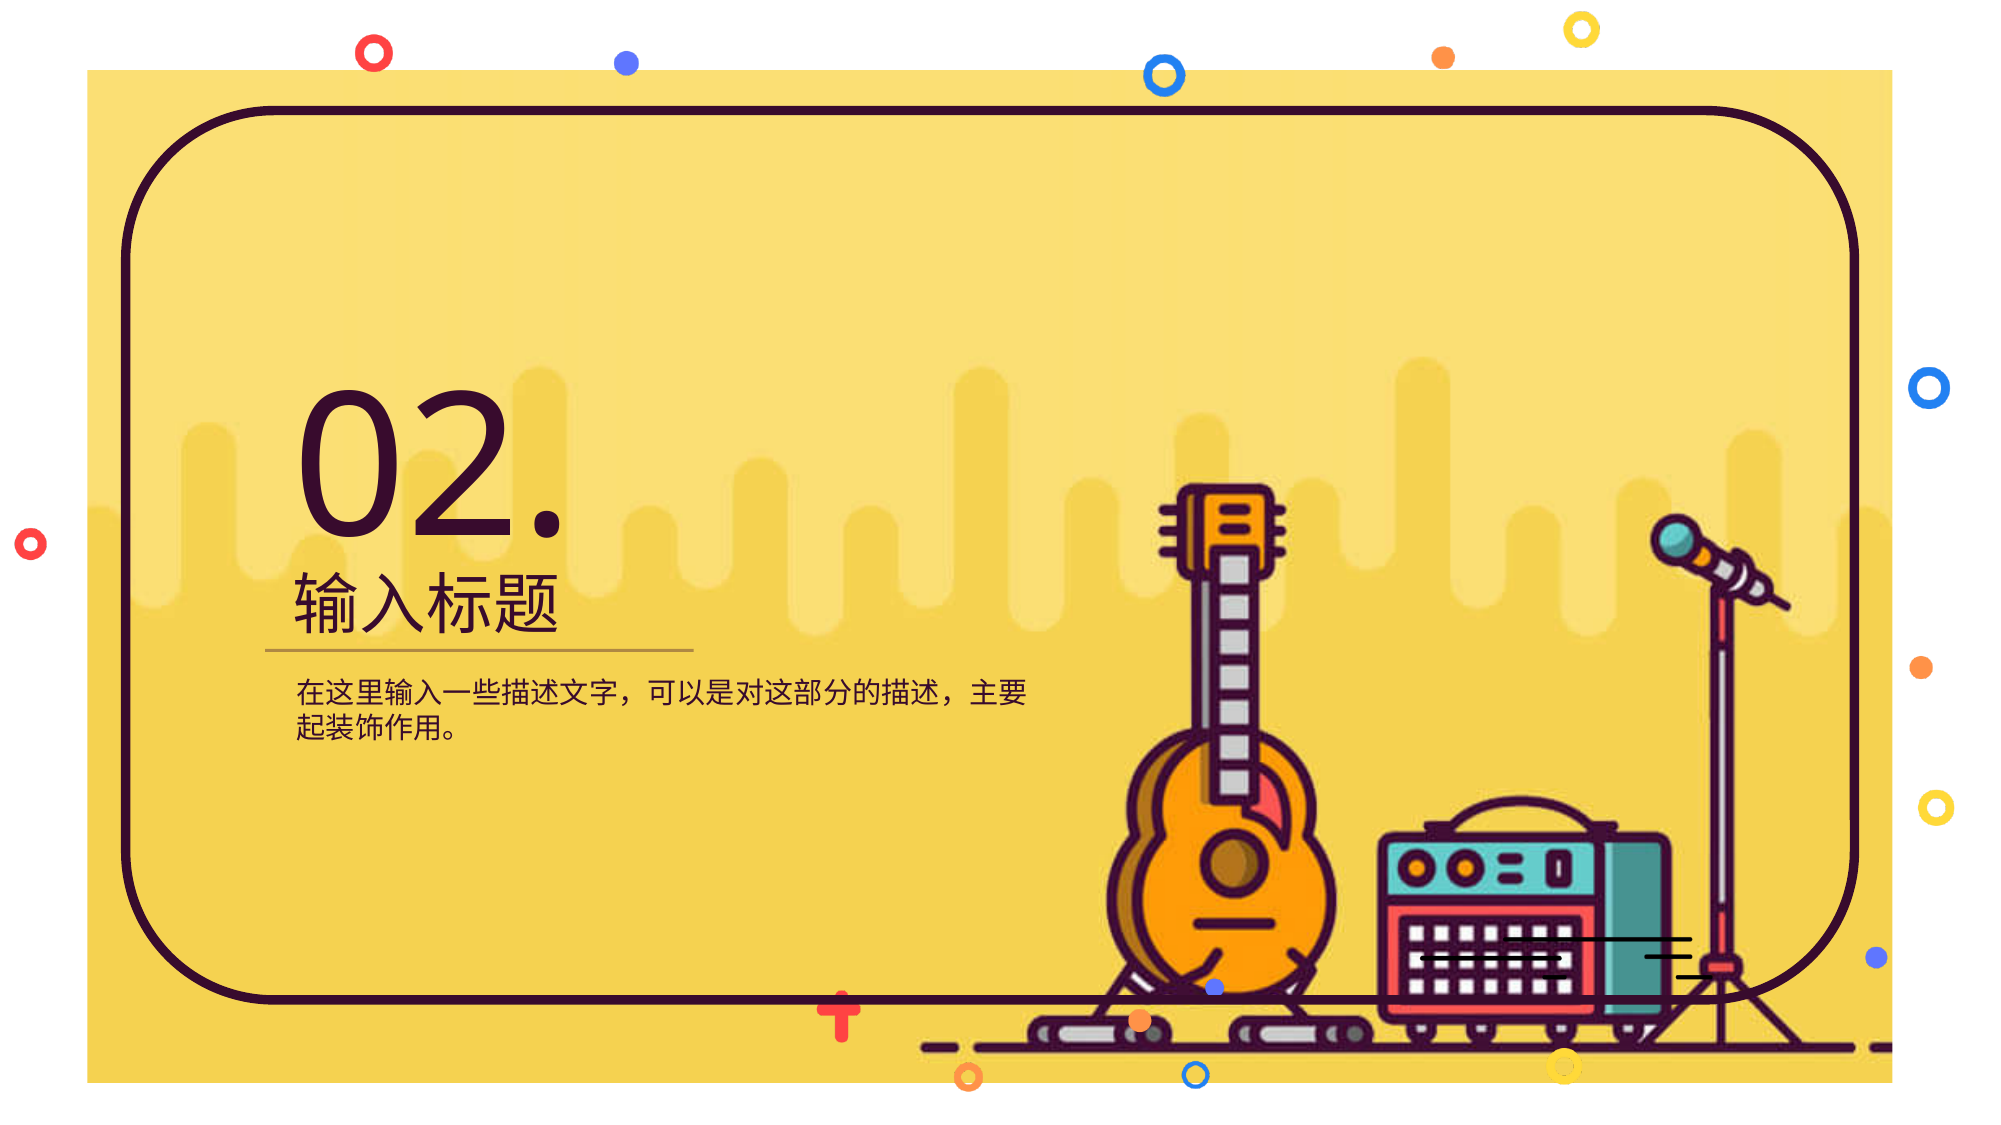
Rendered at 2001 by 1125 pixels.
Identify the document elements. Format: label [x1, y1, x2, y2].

picture [8, 0, 2001, 1125]
text_box [265, 327, 1046, 753]
